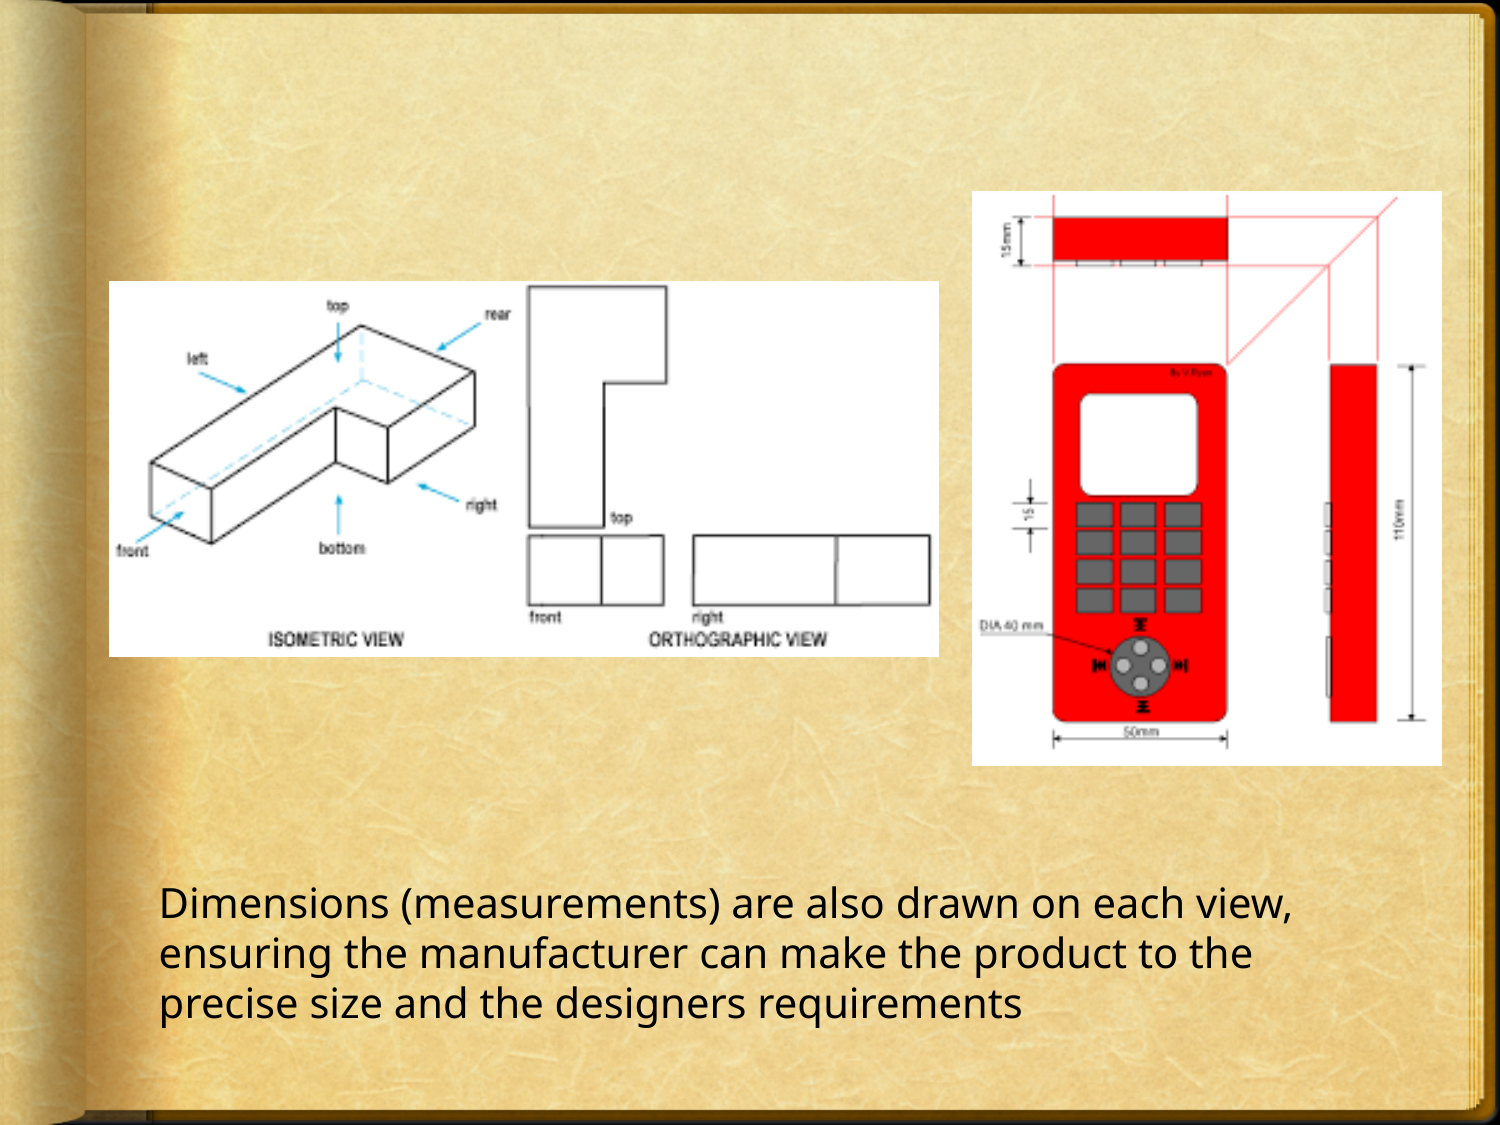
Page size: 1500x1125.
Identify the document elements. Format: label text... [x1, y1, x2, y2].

text_box Dimensions (measurements) are also drawn on each view, ensuring the manufacturer can make the product to the precise size and the designers requirements [144, 869, 1412, 1035]
picture [0, 0, 1500, 1125]
